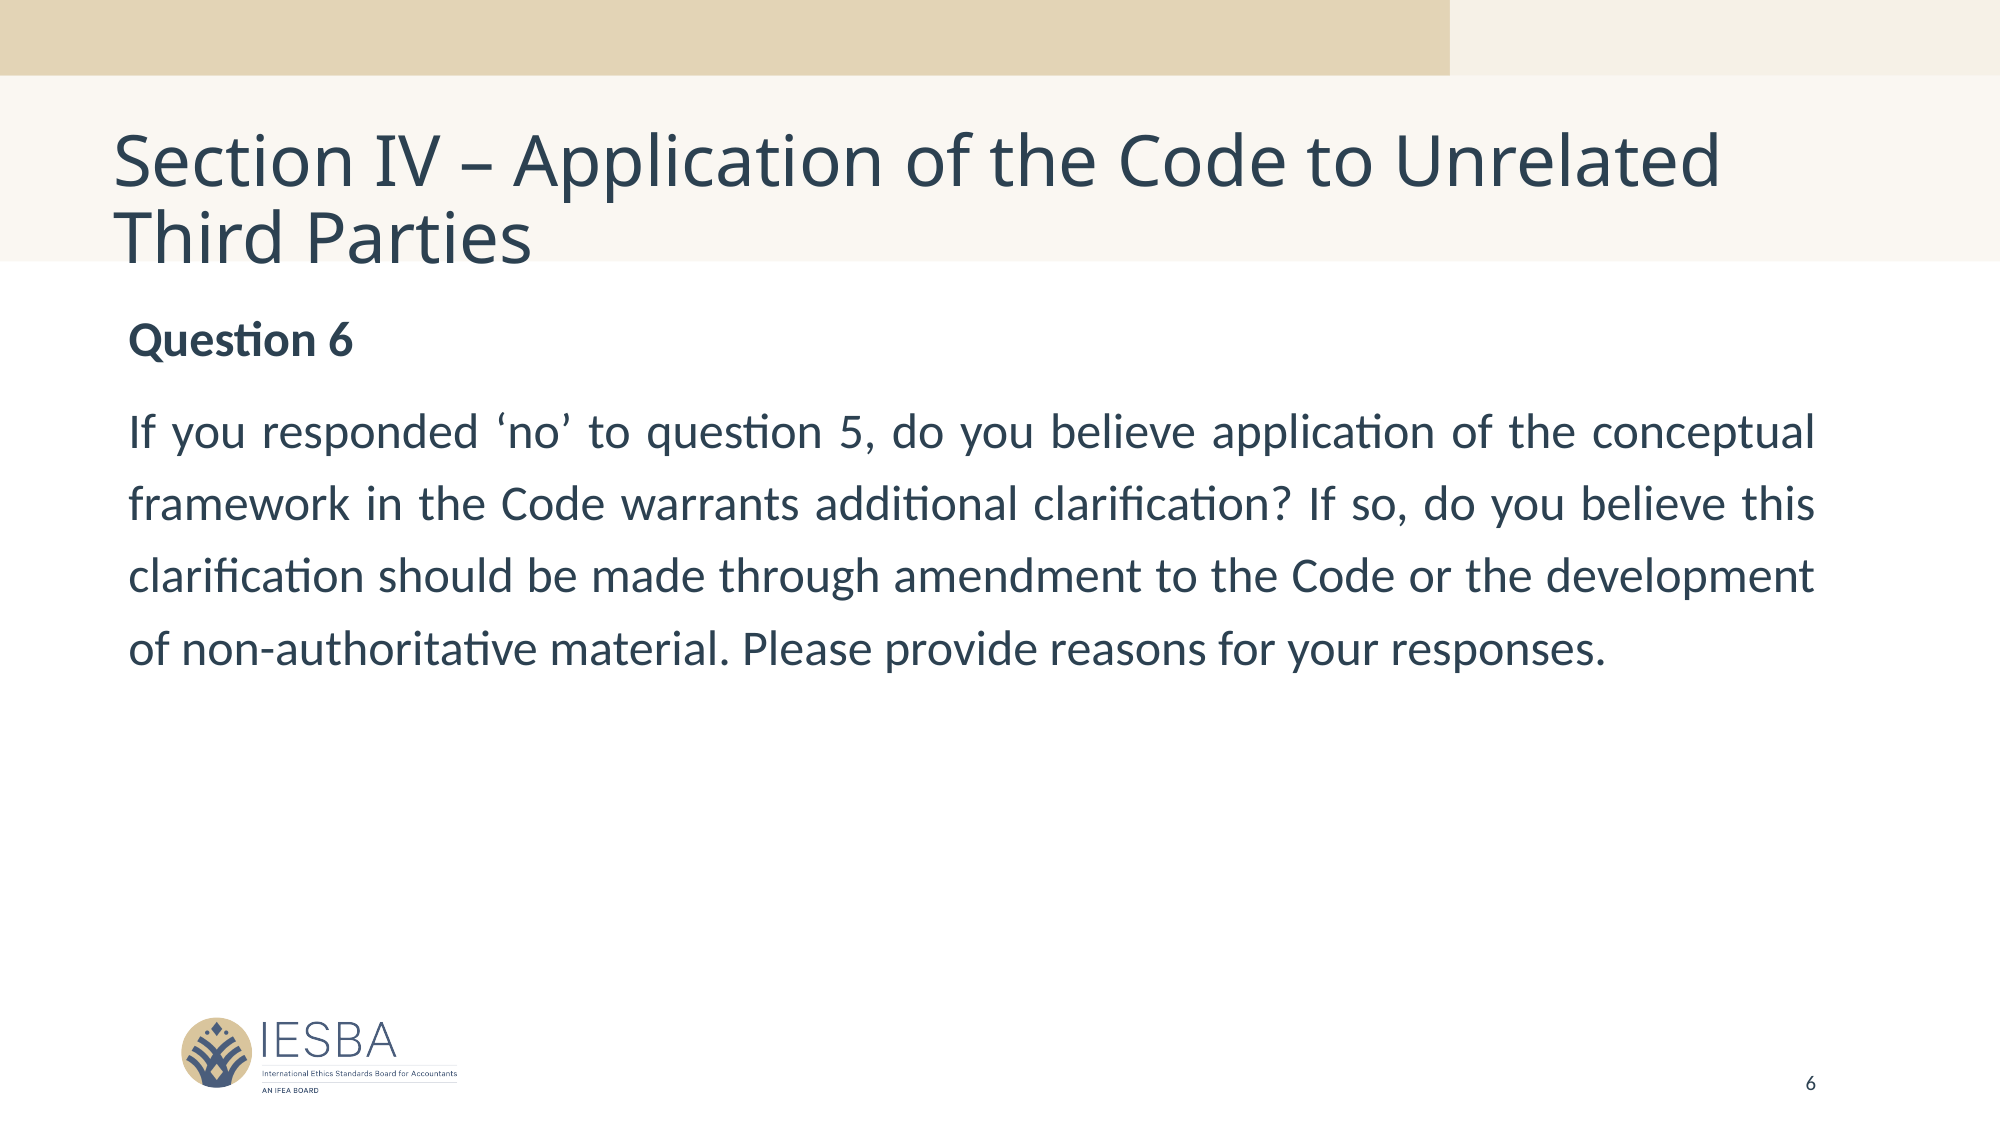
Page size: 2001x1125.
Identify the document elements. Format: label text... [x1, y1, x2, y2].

title Section IV – Application of the Code to Unrelated Third Parties [98, 118, 1902, 209]
list Question 6 If you responded ‘no’ to question 5, do you believe application of the conceptual framework in the Code warrants additional clarification? If so, do you believe this clarification should be made through amendment to the Code or the development of non-authoritative material. Please provide reasons for your responses. [113, 286, 1832, 962]
slide_number 6 [1760, 1039, 1832, 1125]
picture [168, 1001, 475, 1111]
